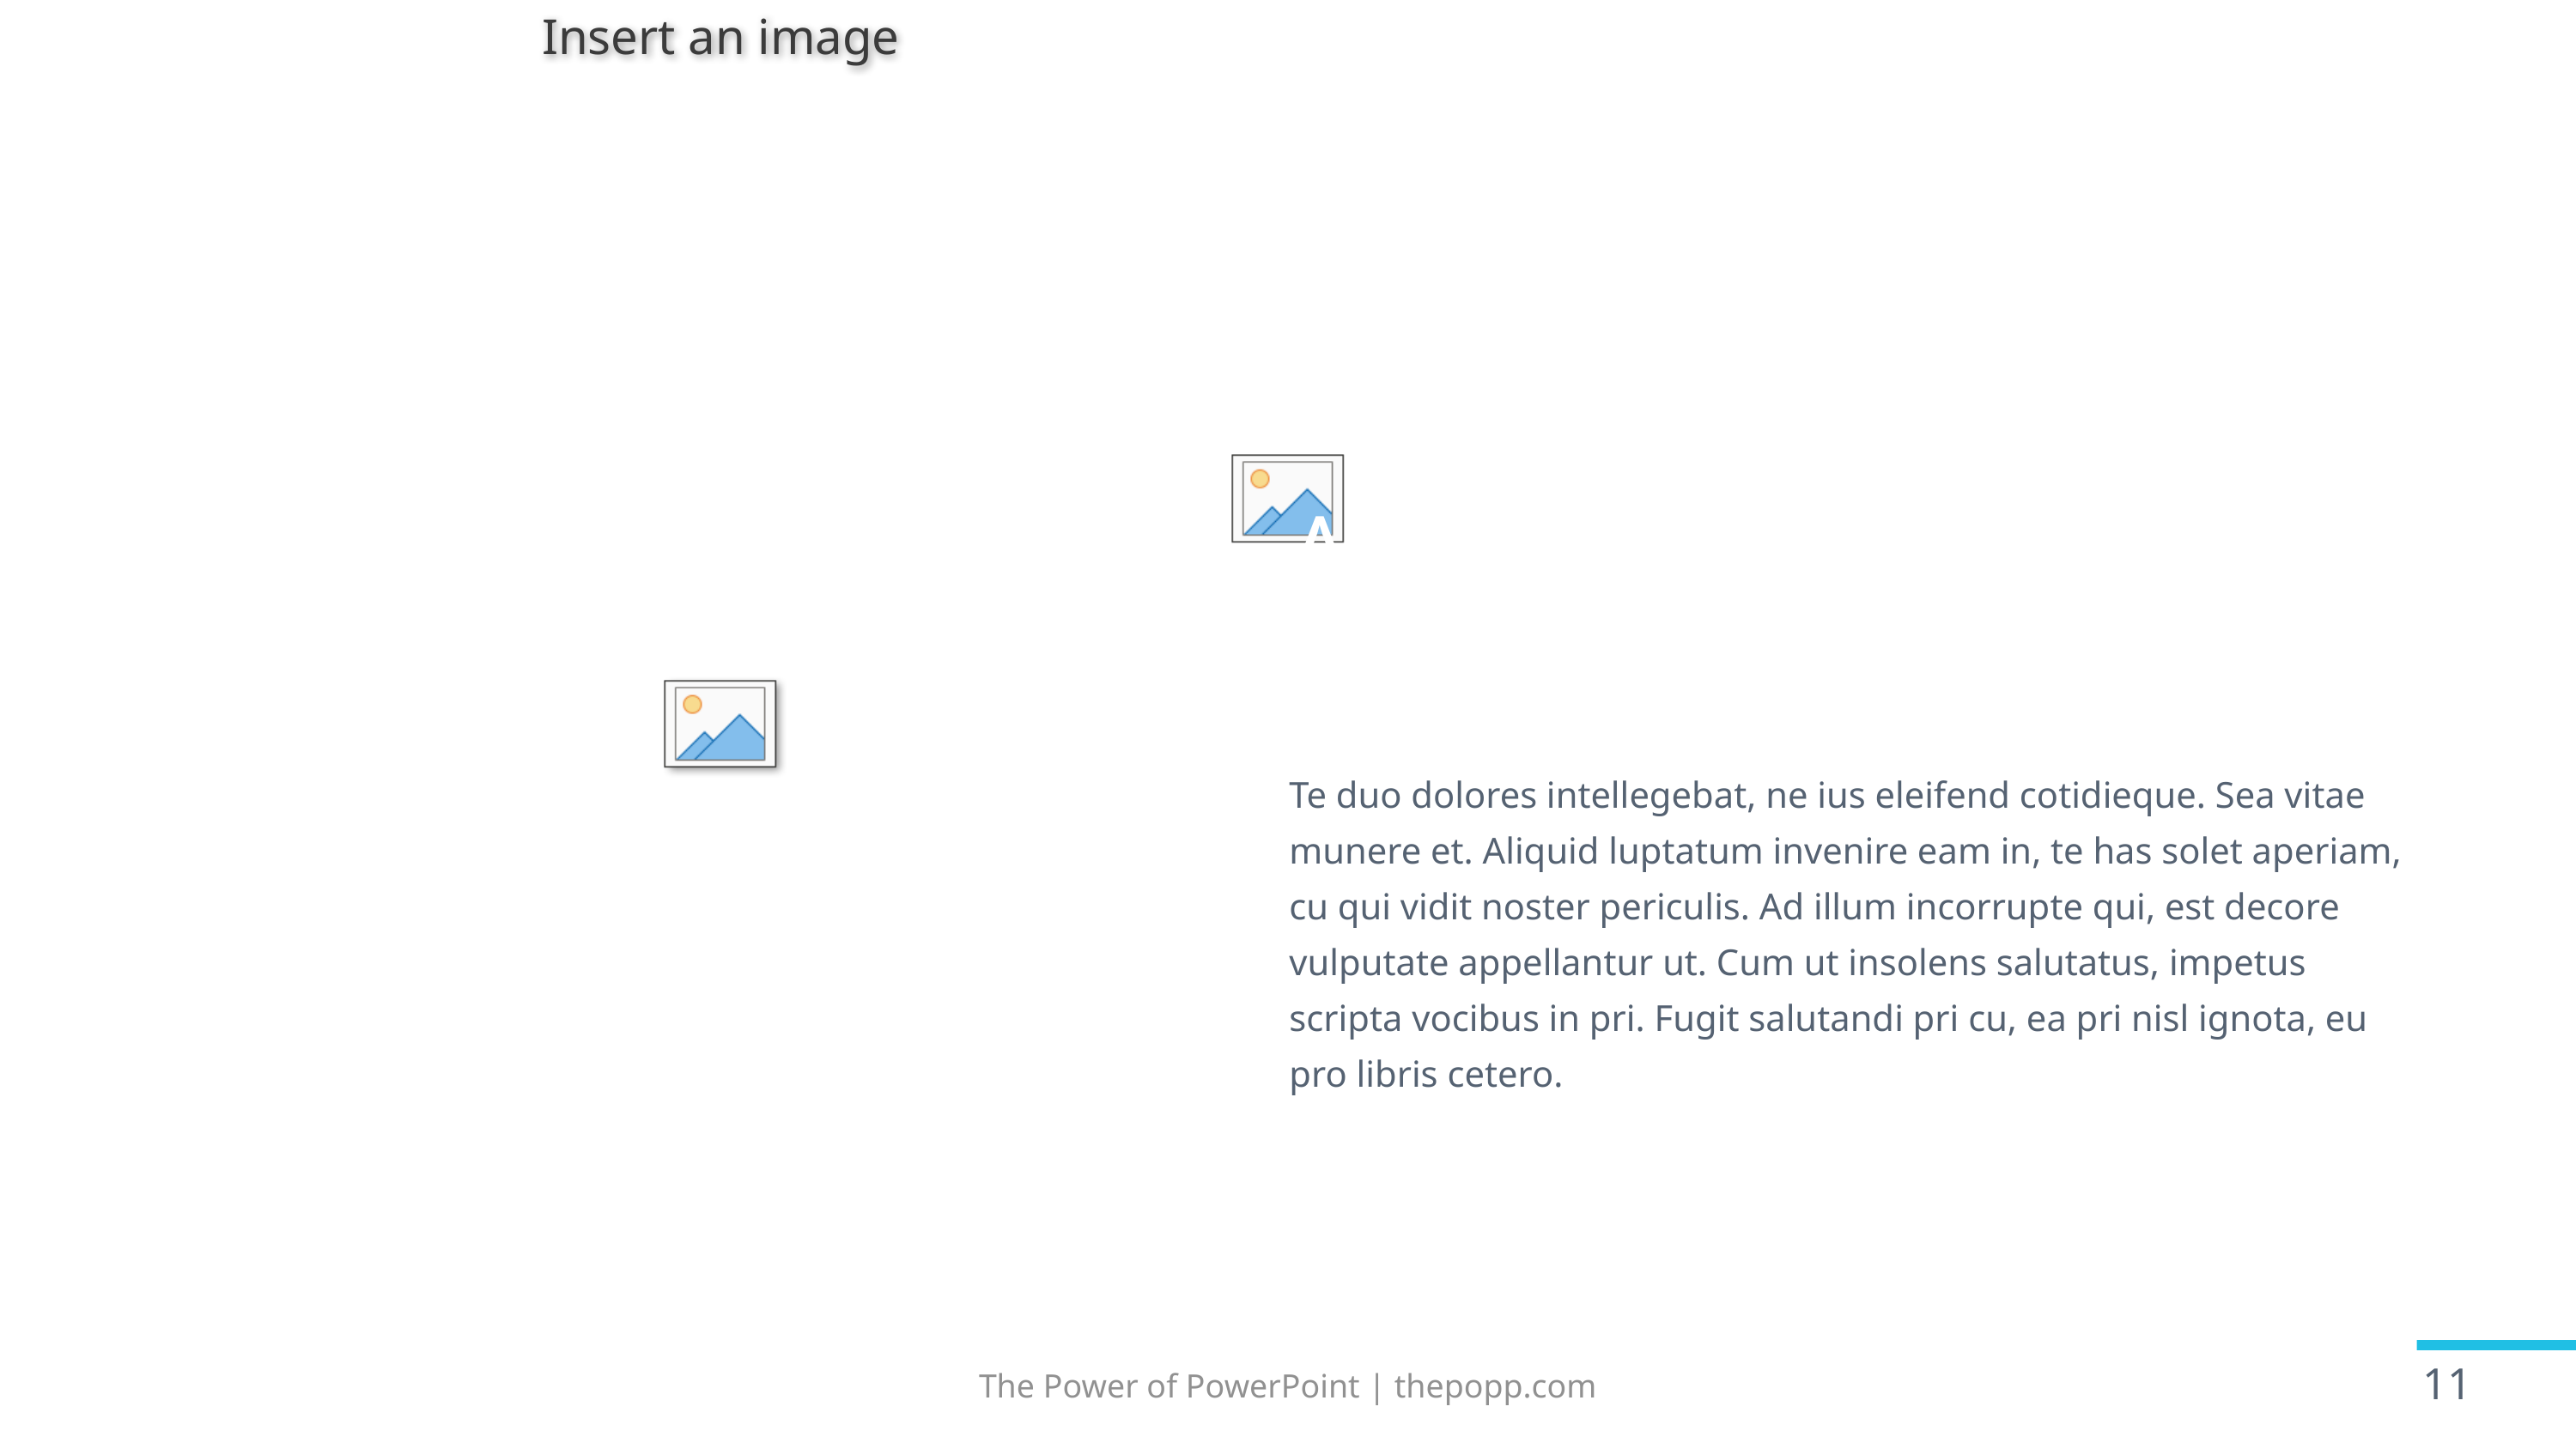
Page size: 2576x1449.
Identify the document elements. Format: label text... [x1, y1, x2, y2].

footer The Power of PowerPoint | thepopp.com [1249, 1349, 1723, 1427]
picture [0, 0, 2576, 1449]
slide_number 11 [2409, 1351, 2576, 1421]
list Te duo dolores intellegebat, ne ius eleifend cotidieque. Sea vitae munere et. Aliquid luptatum invenire eam in, te has solet aperiam, cu qui vidit noster periculis. Ad illum incorrupte qui, est decore vulputate appellantur ut. Cum ut insolens salutatus, impetus scripta vocibus in pri. Fugit salutandi pri cu, ea pri nisl ignota, eu pro libris cetero. [1276, 998, 2427, 1159]
